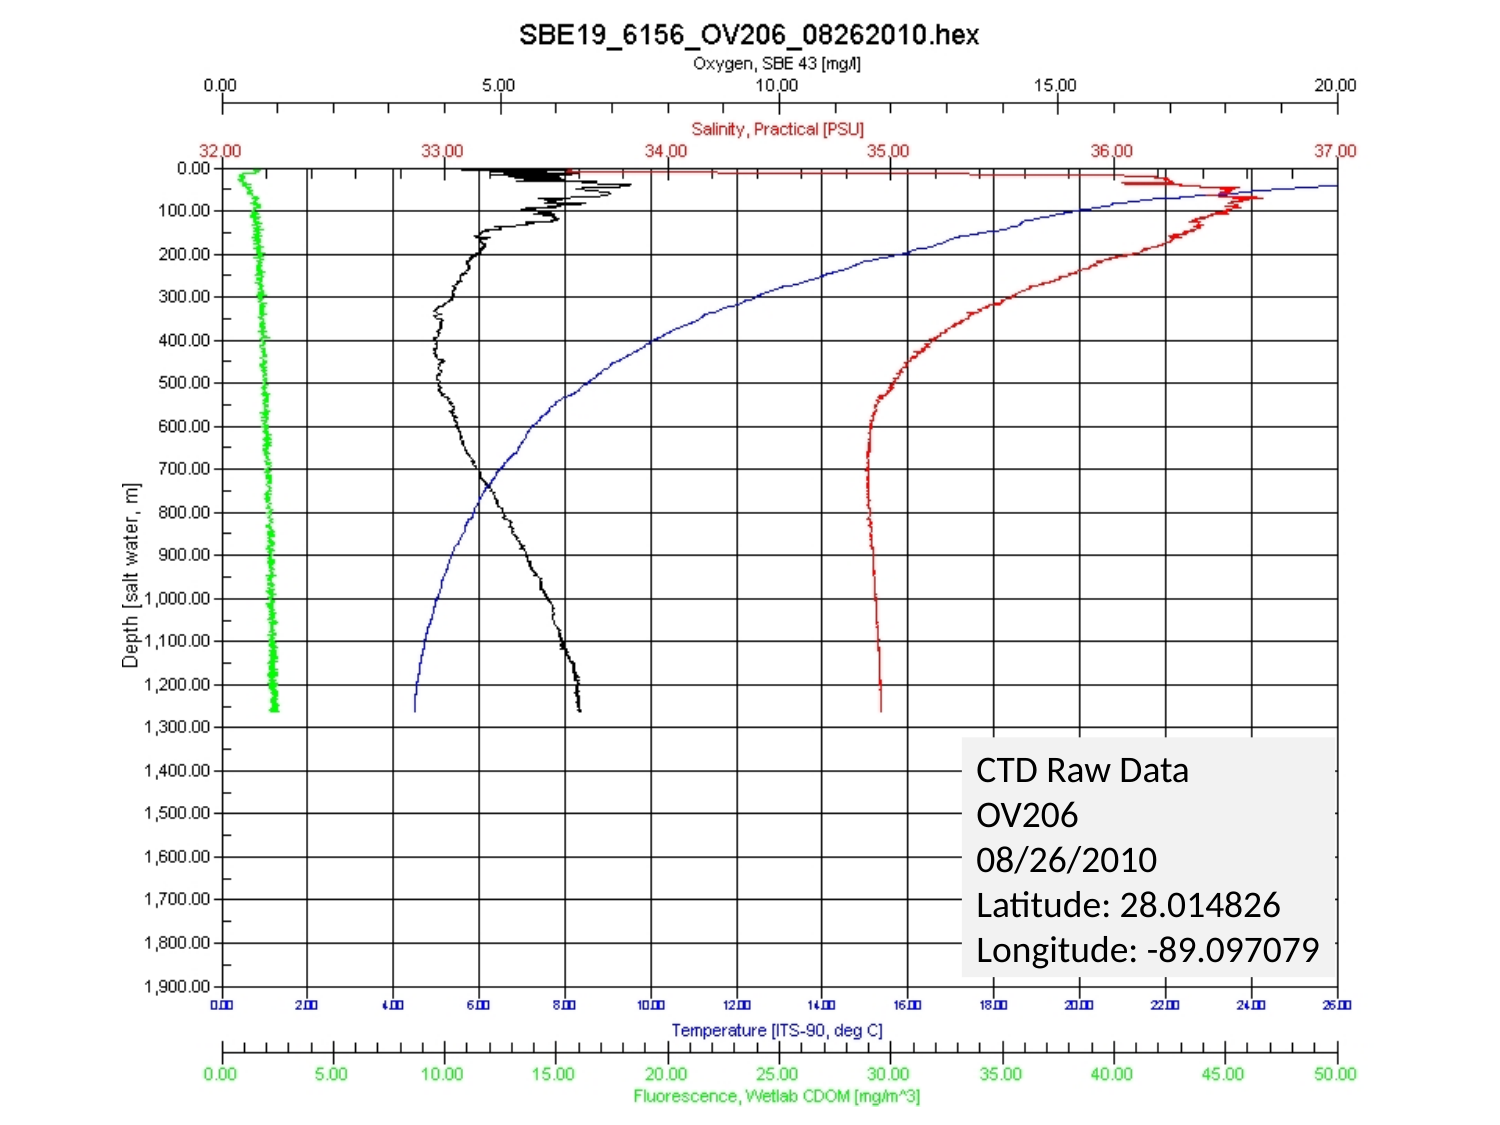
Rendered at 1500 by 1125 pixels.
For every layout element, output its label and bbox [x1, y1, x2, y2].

picture [122, 18, 1378, 1107]
